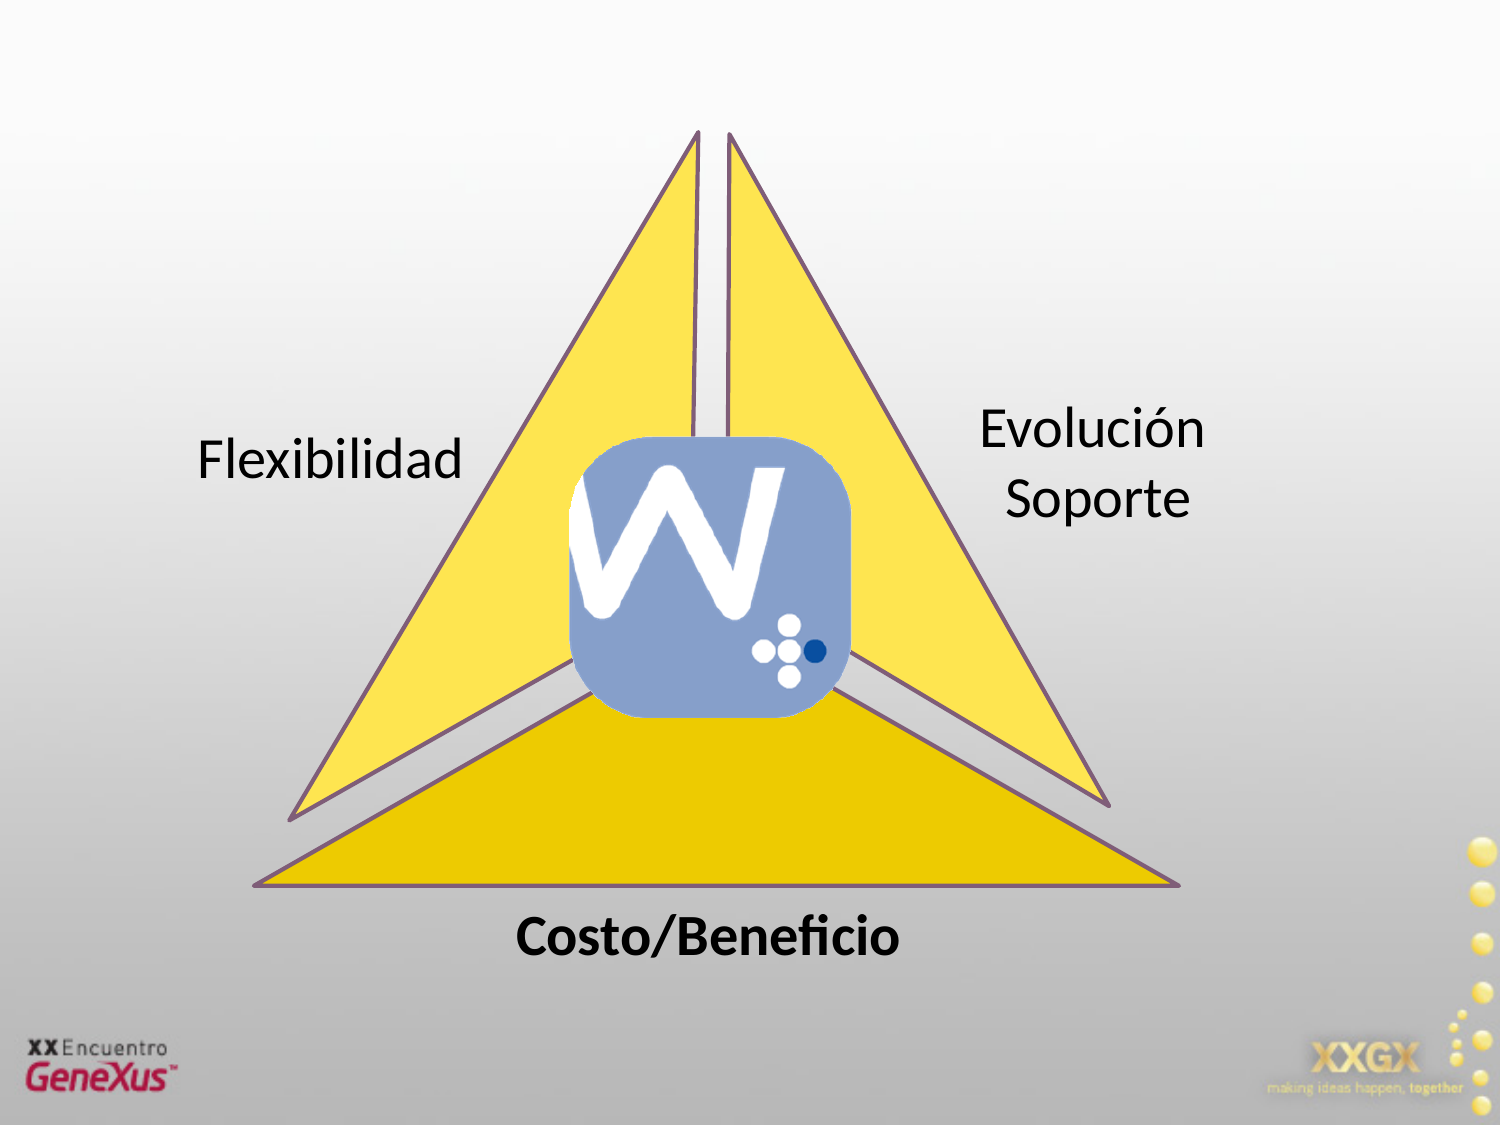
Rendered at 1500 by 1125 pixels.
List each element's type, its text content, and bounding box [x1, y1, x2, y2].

picture [0, 0, 1500, 1125]
text_box [874, 537, 1111, 808]
text_box Costo/Beneficio [442, 890, 975, 975]
text_box [725, 132, 872, 425]
text_box [287, 498, 542, 823]
text_box [529, 130, 701, 425]
text_box Flexibilidad [64, 412, 597, 498]
text_box Evolución Soporte [832, 382, 1365, 537]
text_box [251, 709, 1182, 888]
